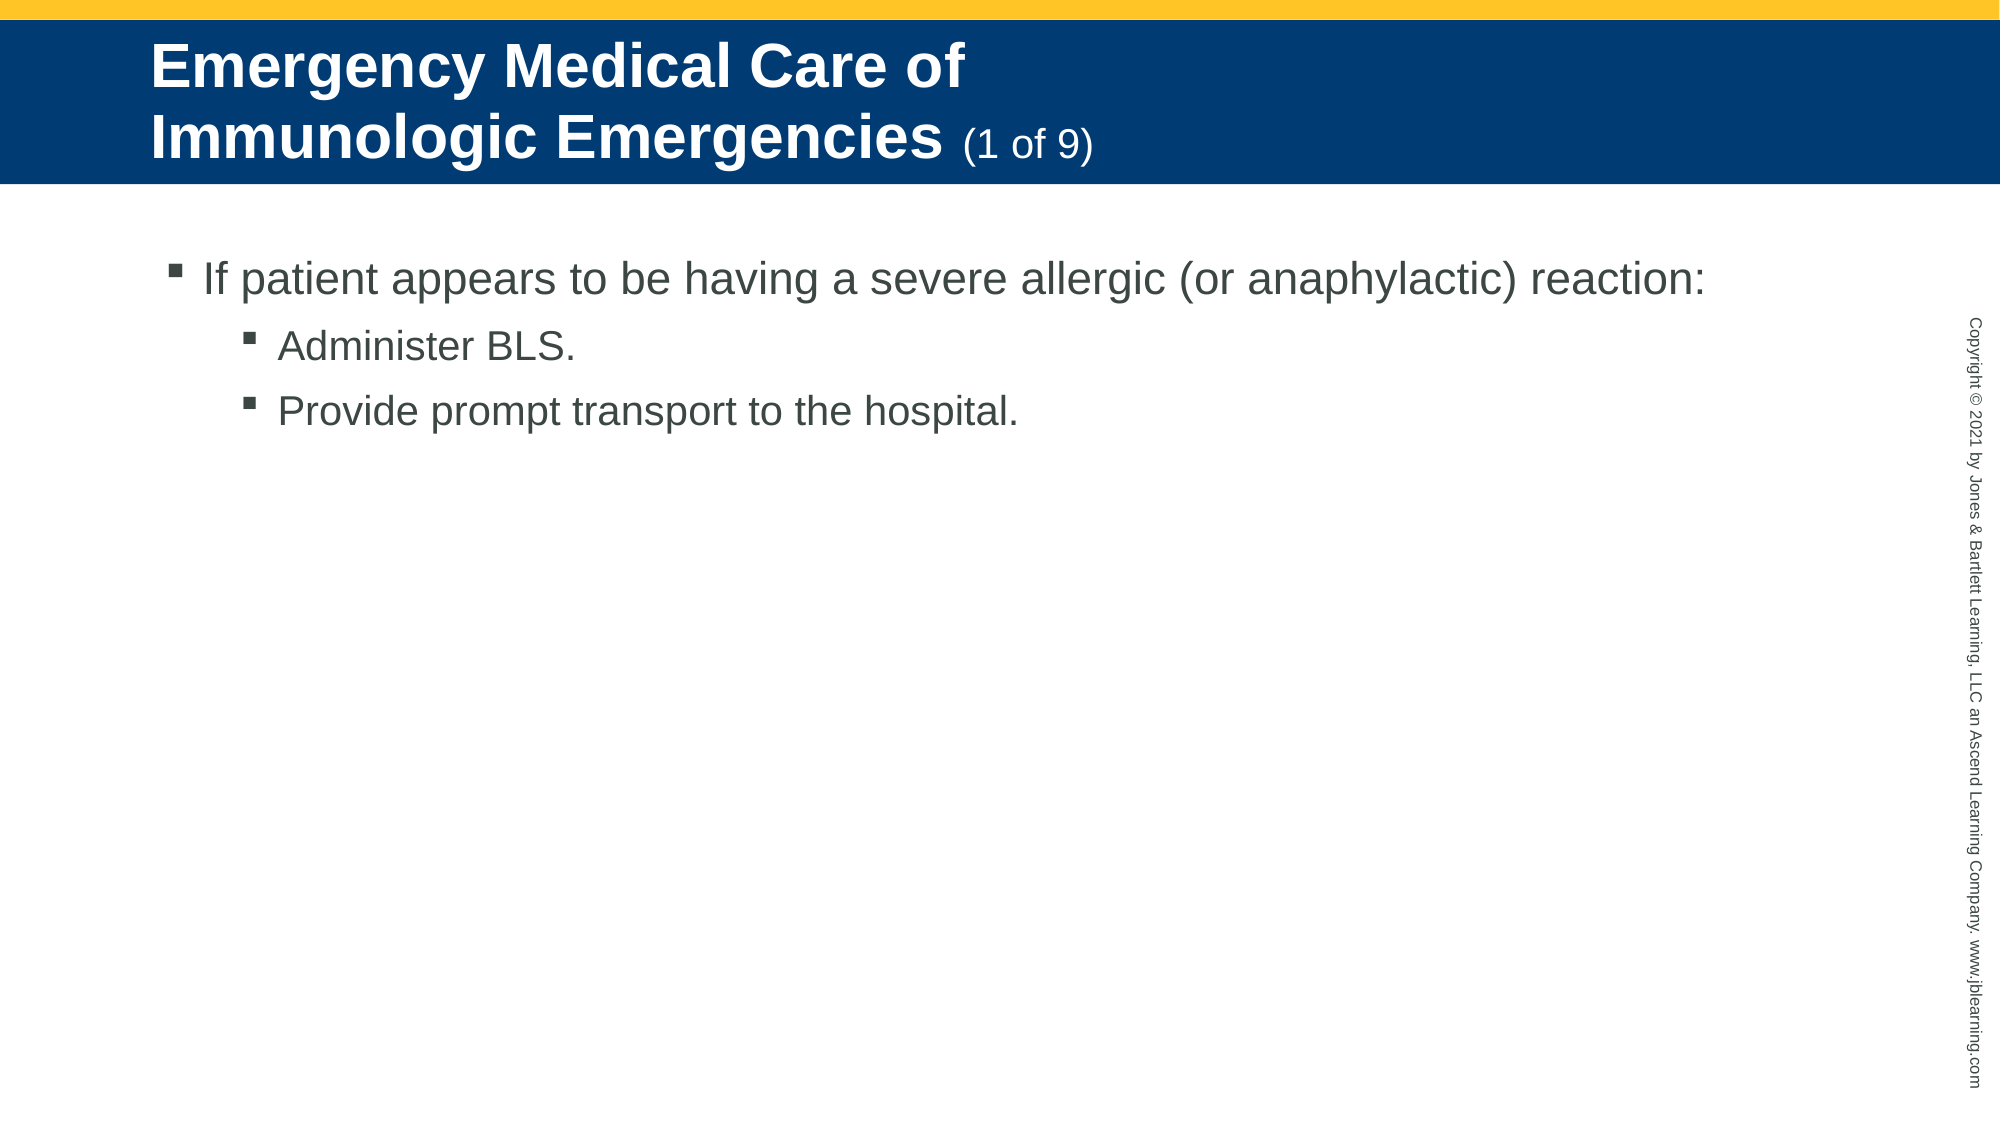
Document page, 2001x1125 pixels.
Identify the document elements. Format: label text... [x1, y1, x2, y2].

title Emergency Medical Care of Immunologic Emergencies (1 of 9) [0, 19, 2000, 185]
list If patient appears to be having a severe allergic (or anaphylactic) reaction: Administer BLS. Provide prompt transport to the hospital. [150, 241, 1850, 980]
